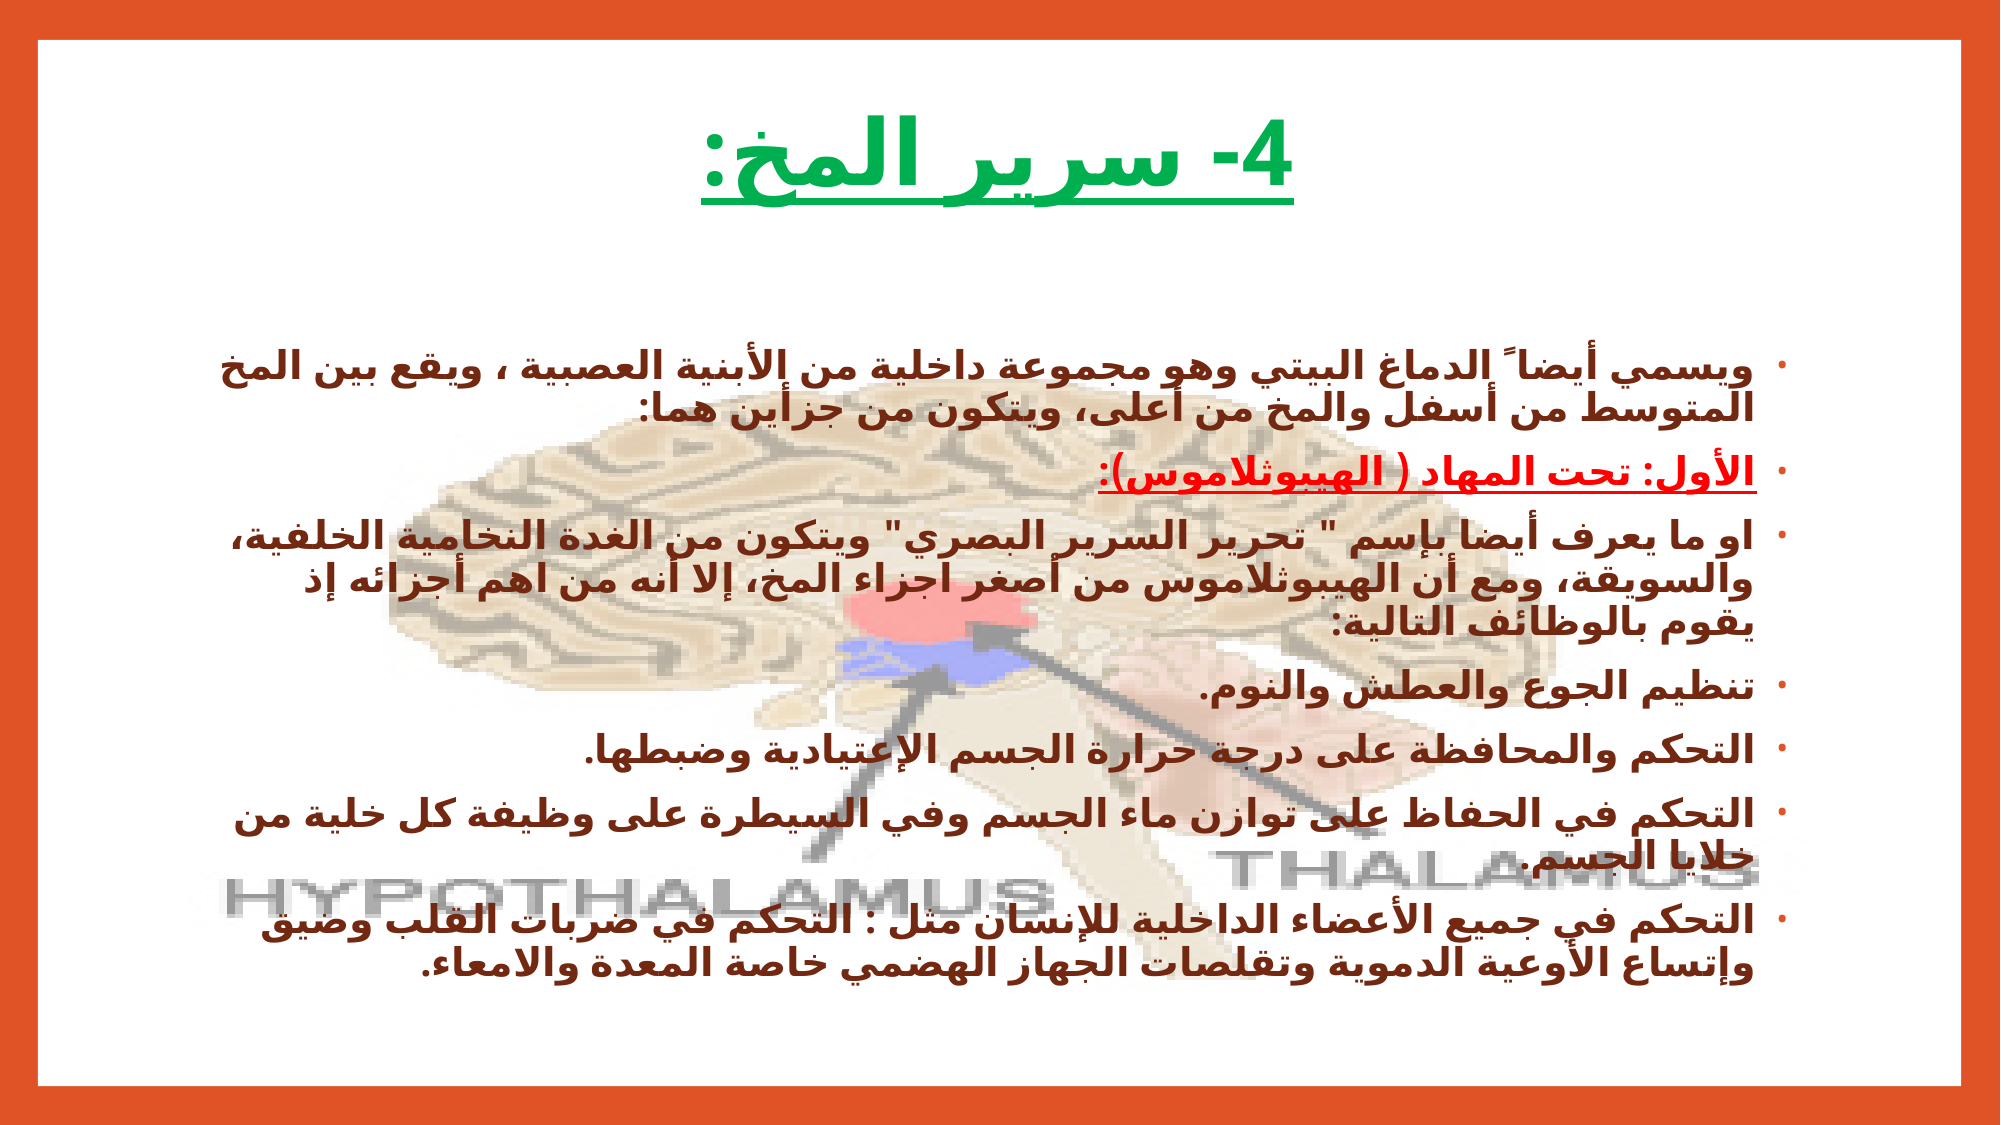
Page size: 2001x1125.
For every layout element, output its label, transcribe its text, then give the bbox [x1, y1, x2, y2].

list ويسمي أيضا ً الدماغ البيتي وهو مجموعة داخلية من الأبنية العصبية ، ويقع بين المخ المتوسط من أسفل والمخ من أعلى، ويتكون من جزأين هما: الأول: تحت المهاد ( الهيبوثلاموس): او ما يعرف أيضا بإسم " تحرير السرير البصري" ويتكون من الغدة النخامية الخلفية، والسويقة، ومع أن الهيبوثلاموس من أصغر اجزاء المخ، إلا أنه من اهم أجزائه إذ يقوم بالوظائف التالية: تنظيم الجوع والعطش والنوم. التحكم والمحافظة على درجة حرارة الجسم الإعتيادية وضبطها. التحكم في الحفاظ على توازن ماء الجسم وفي السيطرة على وظيفة كل خلية من خلايا الجسم. التحكم في جميع الأعضاء الداخلية للإنسان مثل : التحكم في ضربات القلب وضيق وإتساع الأوعية الدموية وتقلصات الجهاز الهضمي خاصة المعدة والامعاء. [187, 337, 1808, 1000]
title 4- سرير المخ: [187, 99, 1808, 323]
